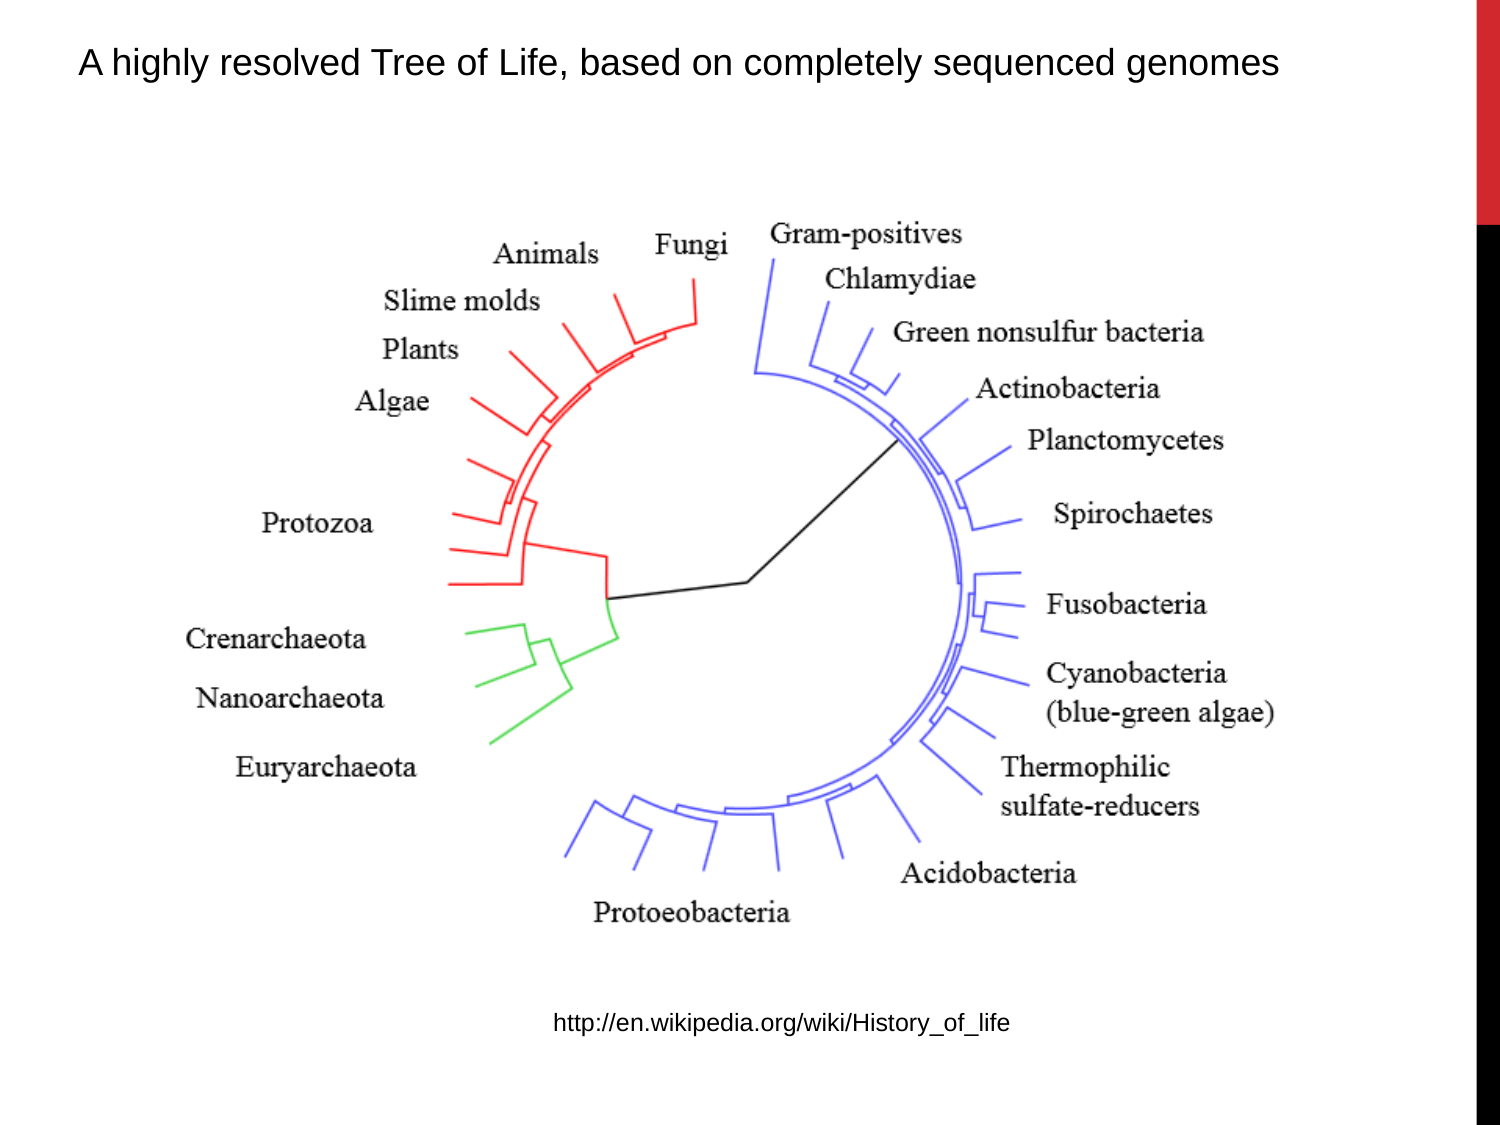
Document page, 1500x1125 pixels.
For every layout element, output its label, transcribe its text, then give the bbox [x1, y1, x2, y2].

text_box http://en.wikipedia.org/wiki/History_of_life [538, 999, 1027, 1045]
text_box A highly resolved Tree of Life, based on completely sequenced genomes [53, 30, 1365, 91]
picture [135, 162, 1387, 989]
